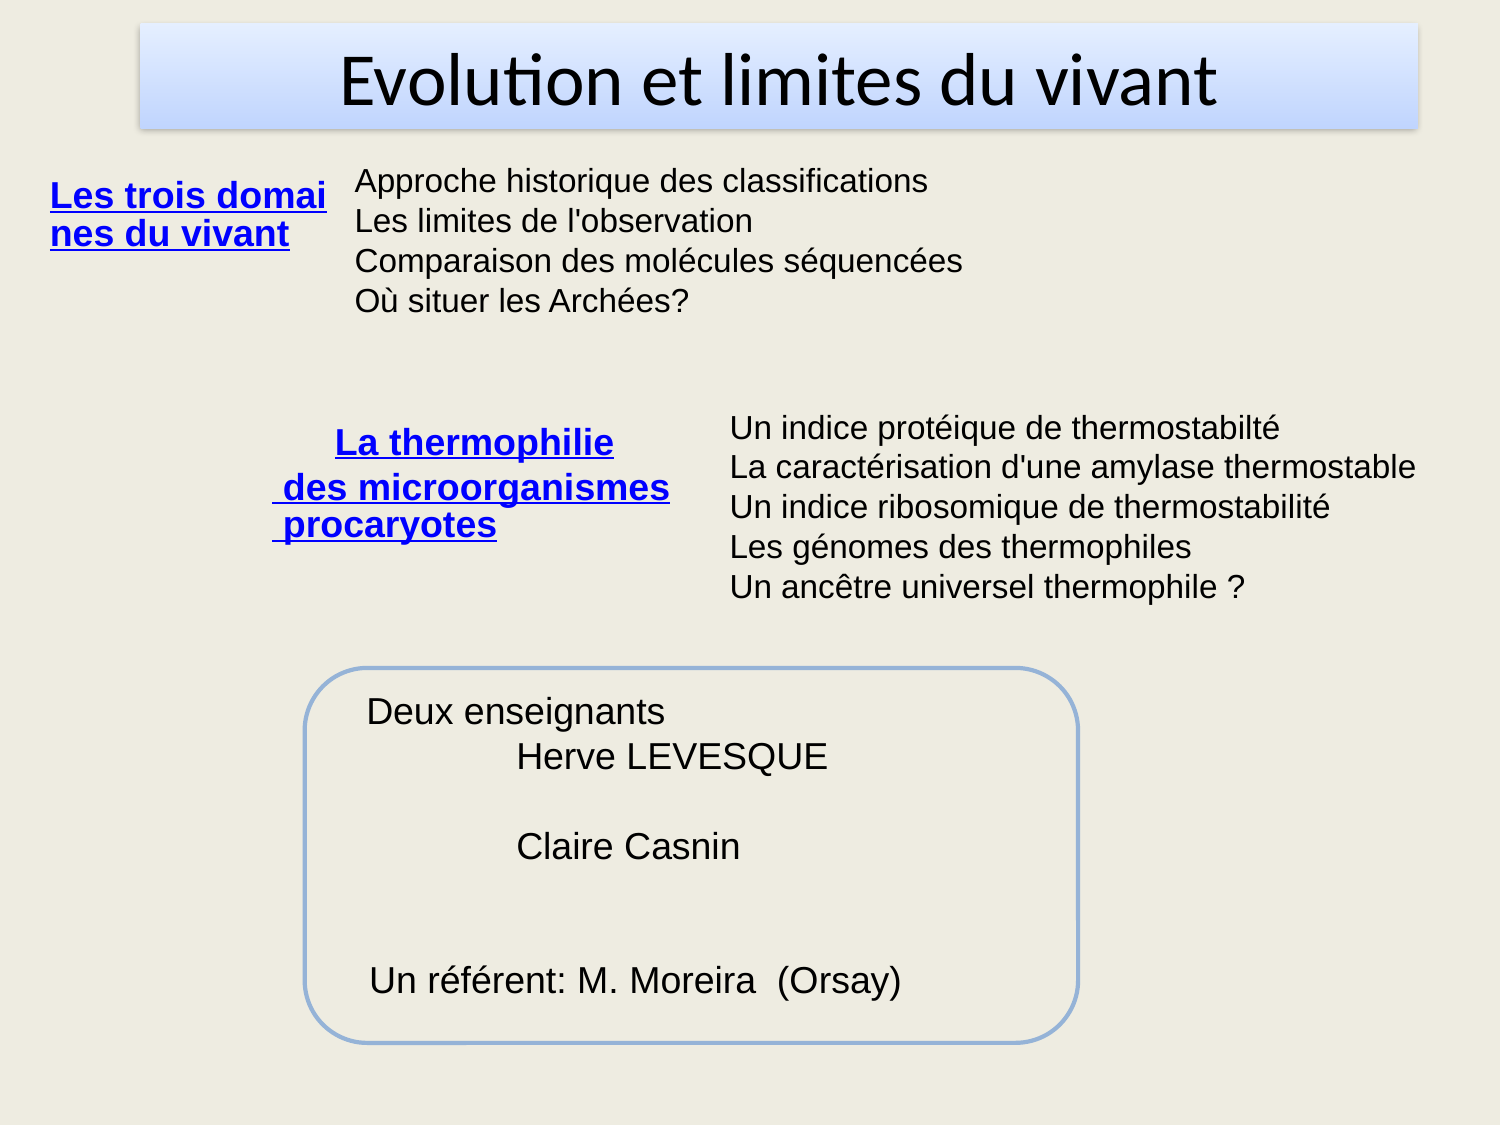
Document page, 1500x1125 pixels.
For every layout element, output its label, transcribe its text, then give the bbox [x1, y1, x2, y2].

text_box [302, 665, 1081, 1046]
text_box La thermophilie des microorganismes procaryotes [257, 410, 692, 560]
text_box Les trois domaines du vivant [35, 163, 352, 224]
text_box Approche historique des classifications Les limites de l'observation Comparaison des molécules séquencées Où situer les Archées? [339, 152, 985, 362]
text_box Evolution et limites du vivant [140, 23, 1419, 129]
text_box Un indice protéique de thermostabilté La caractérisation d'une amylase thermostable Un indice ribosomique de thermostabilité Les génomes des thermophiles Un ancêtre universel thermophile ? [714, 398, 1465, 613]
